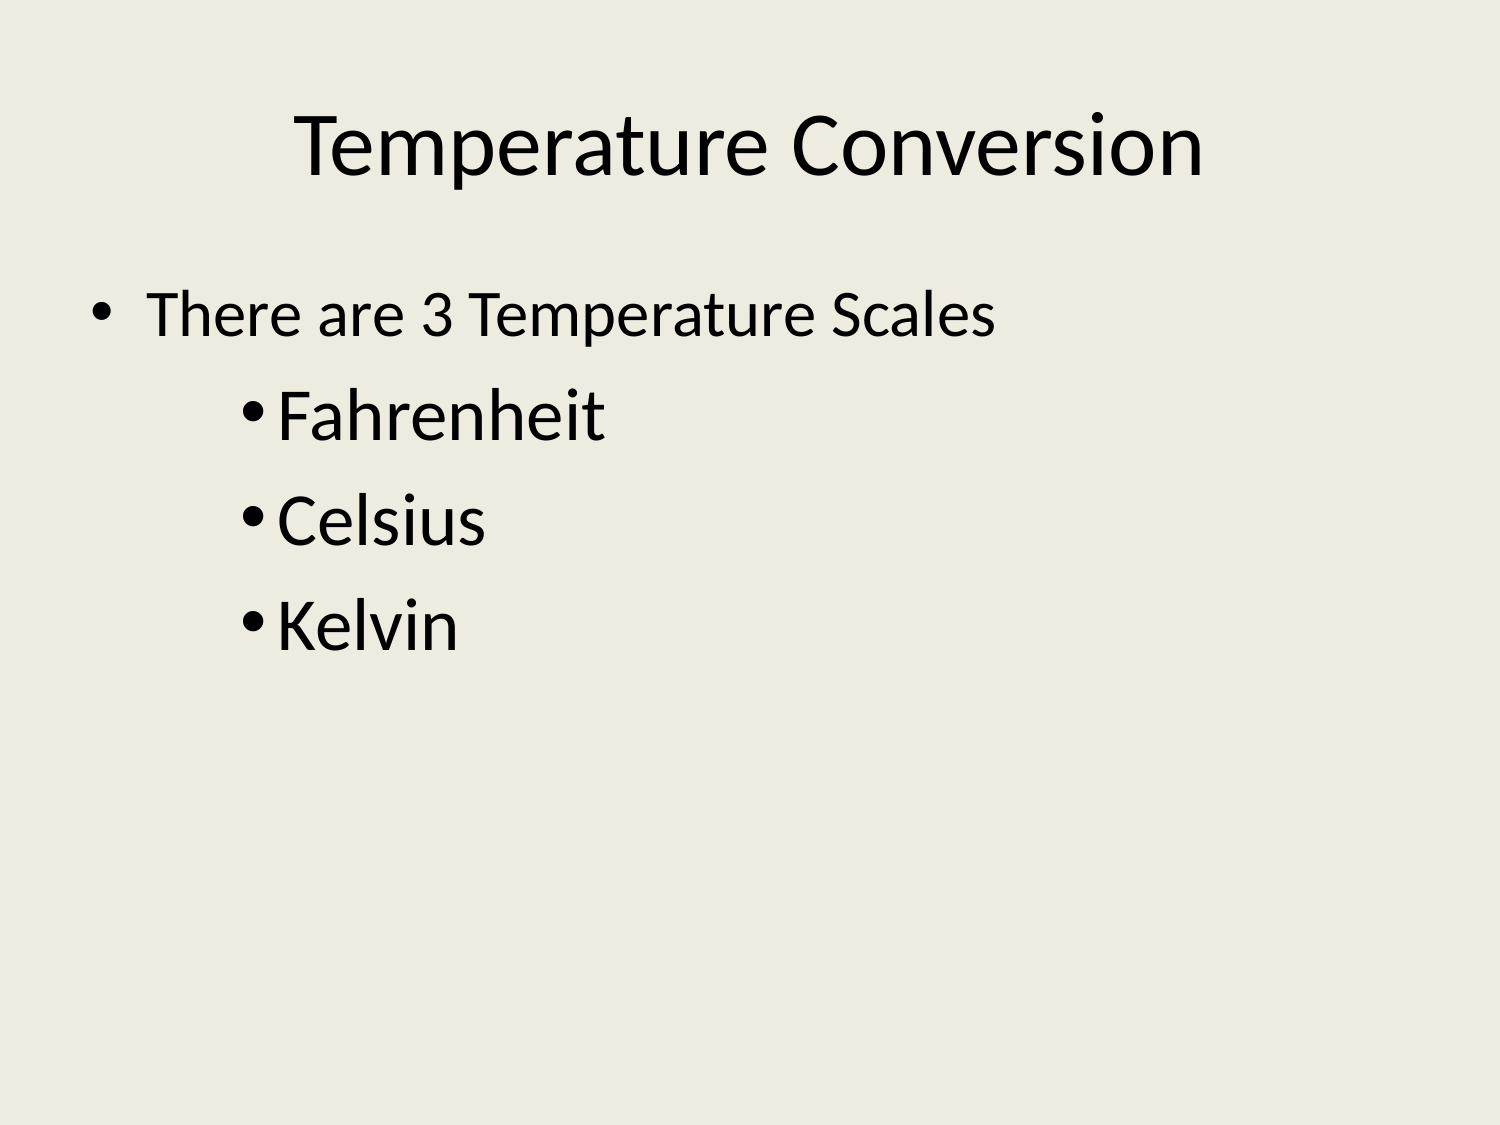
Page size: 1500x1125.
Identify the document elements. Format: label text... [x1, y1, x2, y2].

title Temperature Conversion [75, 45, 1425, 233]
list There are 3 Temperature Scales Fahrenheit Celsius Kelvin [75, 262, 1425, 1005]
